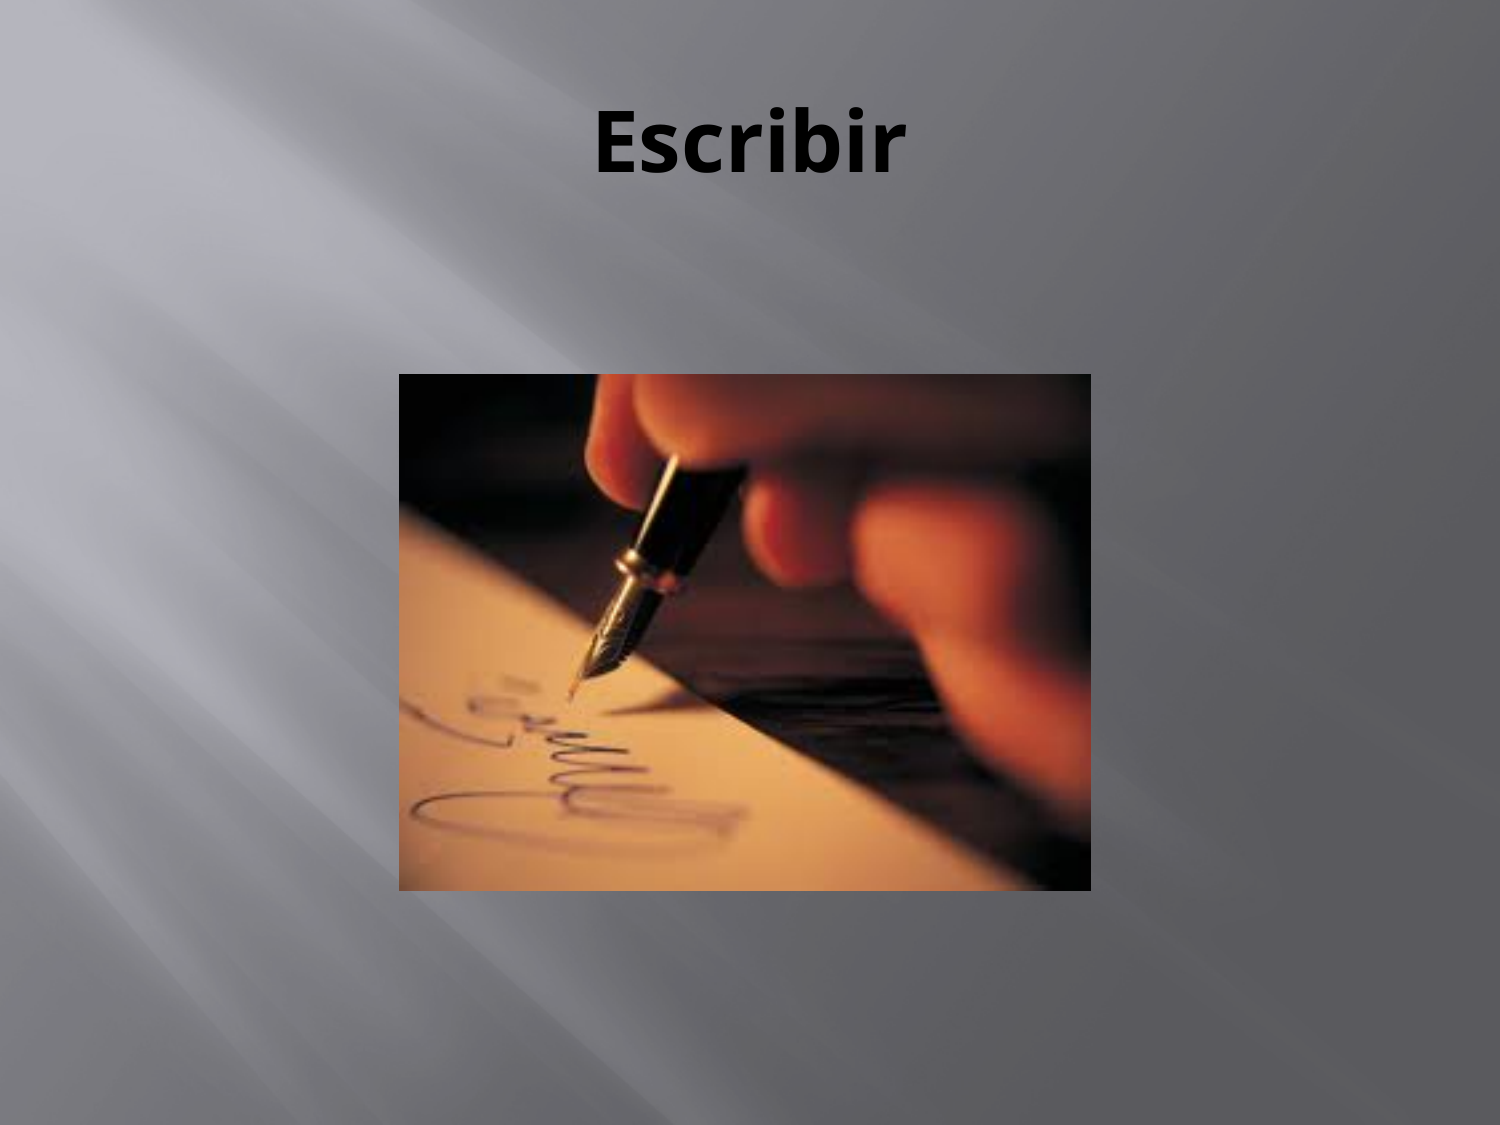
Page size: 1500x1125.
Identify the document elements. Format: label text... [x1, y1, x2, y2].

title Escribir [75, 45, 1425, 233]
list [399, 374, 1091, 891]
